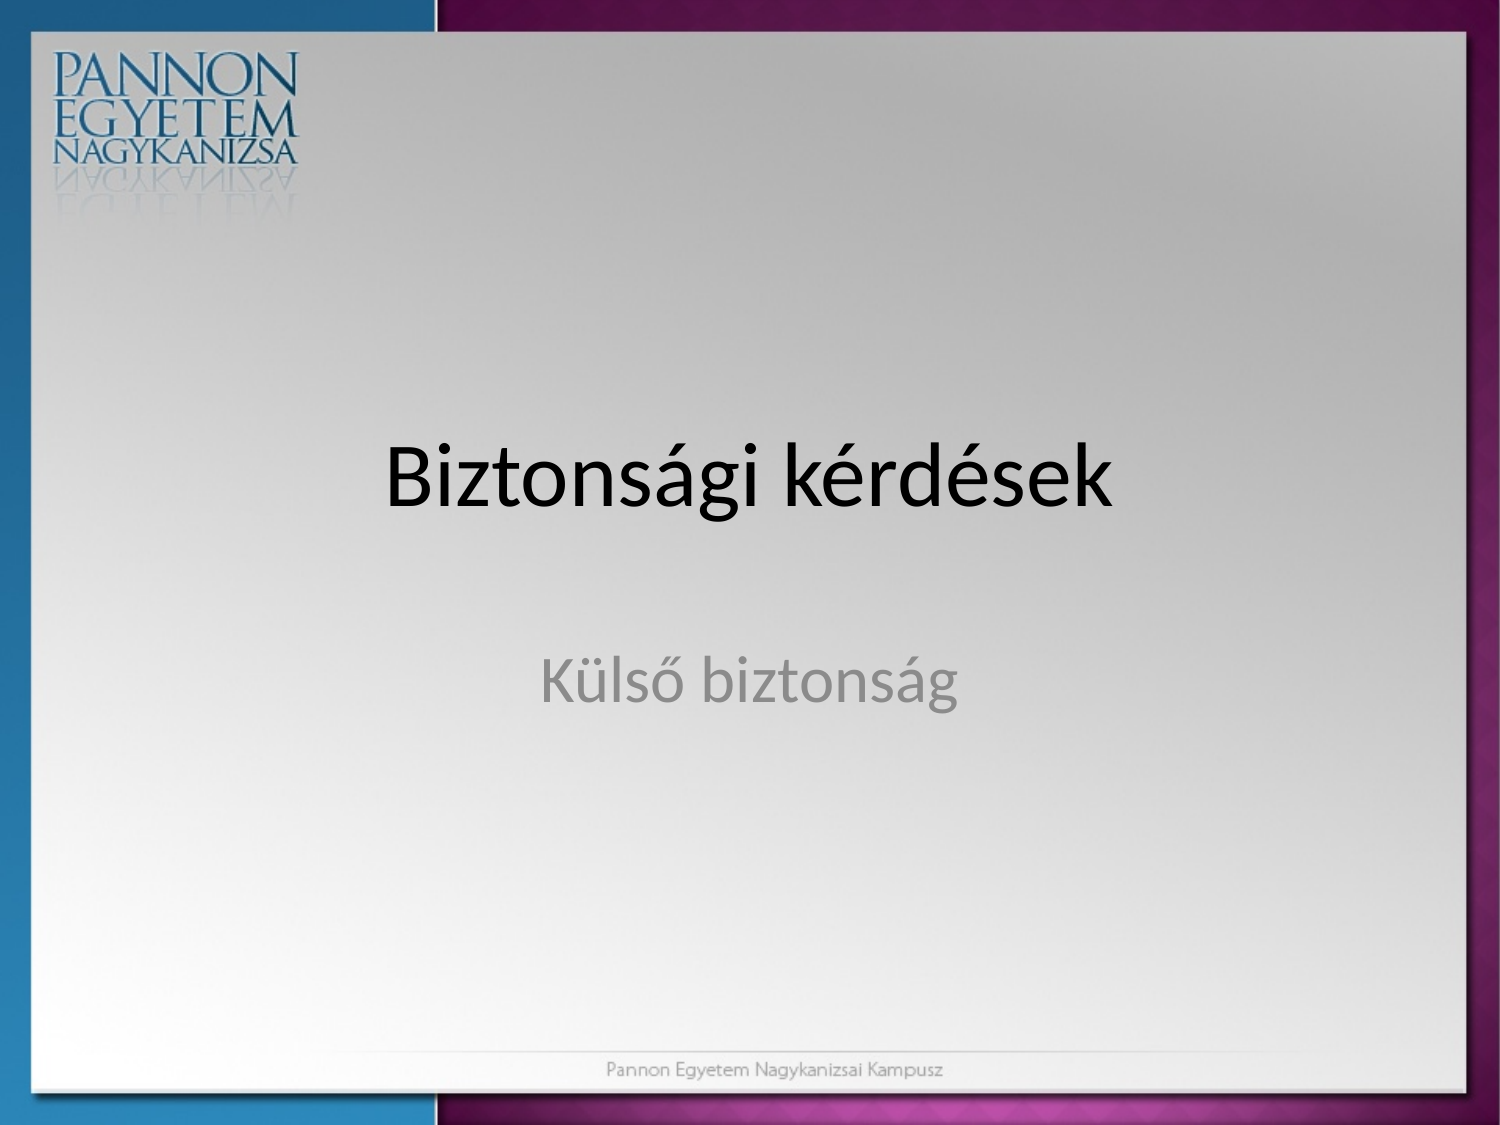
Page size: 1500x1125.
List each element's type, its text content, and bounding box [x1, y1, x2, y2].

picture [0, 0, 1500, 1125]
title Biztonsági kérdések [112, 349, 1388, 591]
subtitle Külső biztonság [225, 637, 1275, 925]
